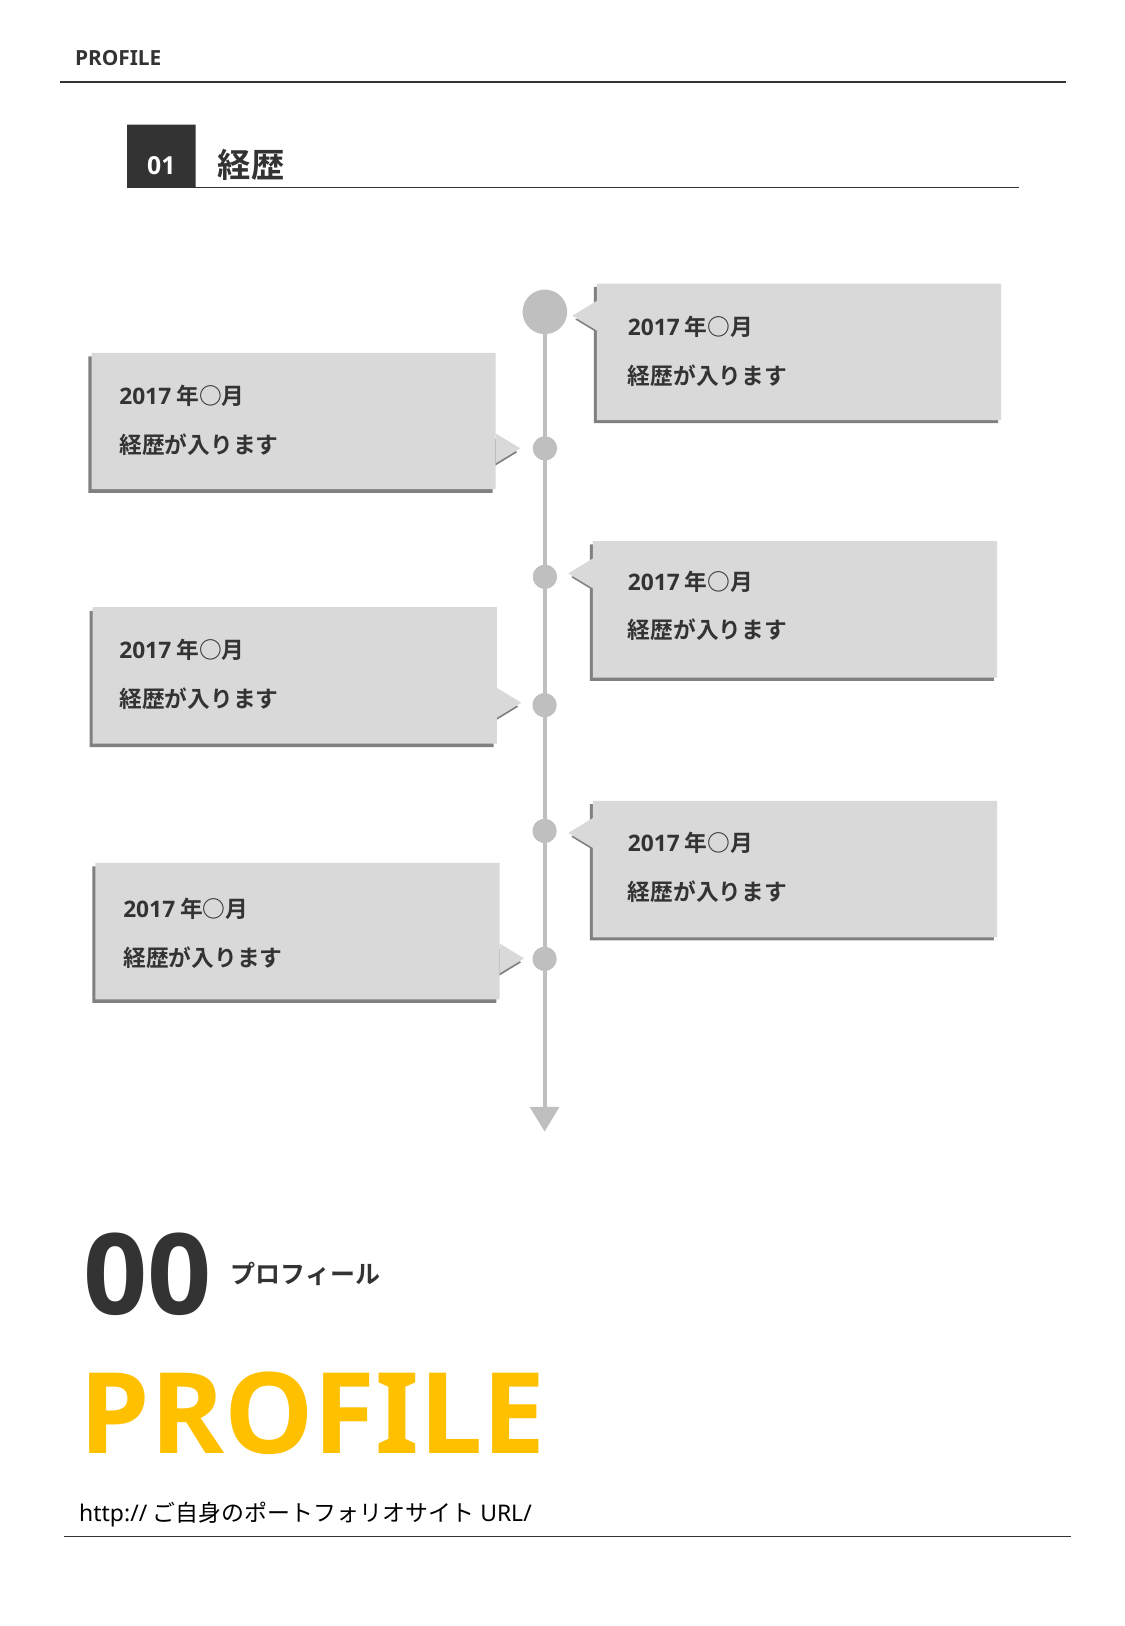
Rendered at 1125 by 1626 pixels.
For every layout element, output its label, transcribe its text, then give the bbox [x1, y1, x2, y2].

text_box 経歴 [103, 116, 1040, 192]
text_box PROFILE [64, 1349, 1067, 1486]
text_box http://ご自身のポートフォリオサイトURL/ [64, 1477, 1001, 1534]
text_box PROFILE [60, 0, 430, 79]
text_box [127, 124, 1020, 188]
text_box [529, 1108, 561, 1134]
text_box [88, 283, 1002, 1108]
text_box プロフィール [215, 1236, 690, 1315]
text_box 00 [62, 1170, 227, 1347]
